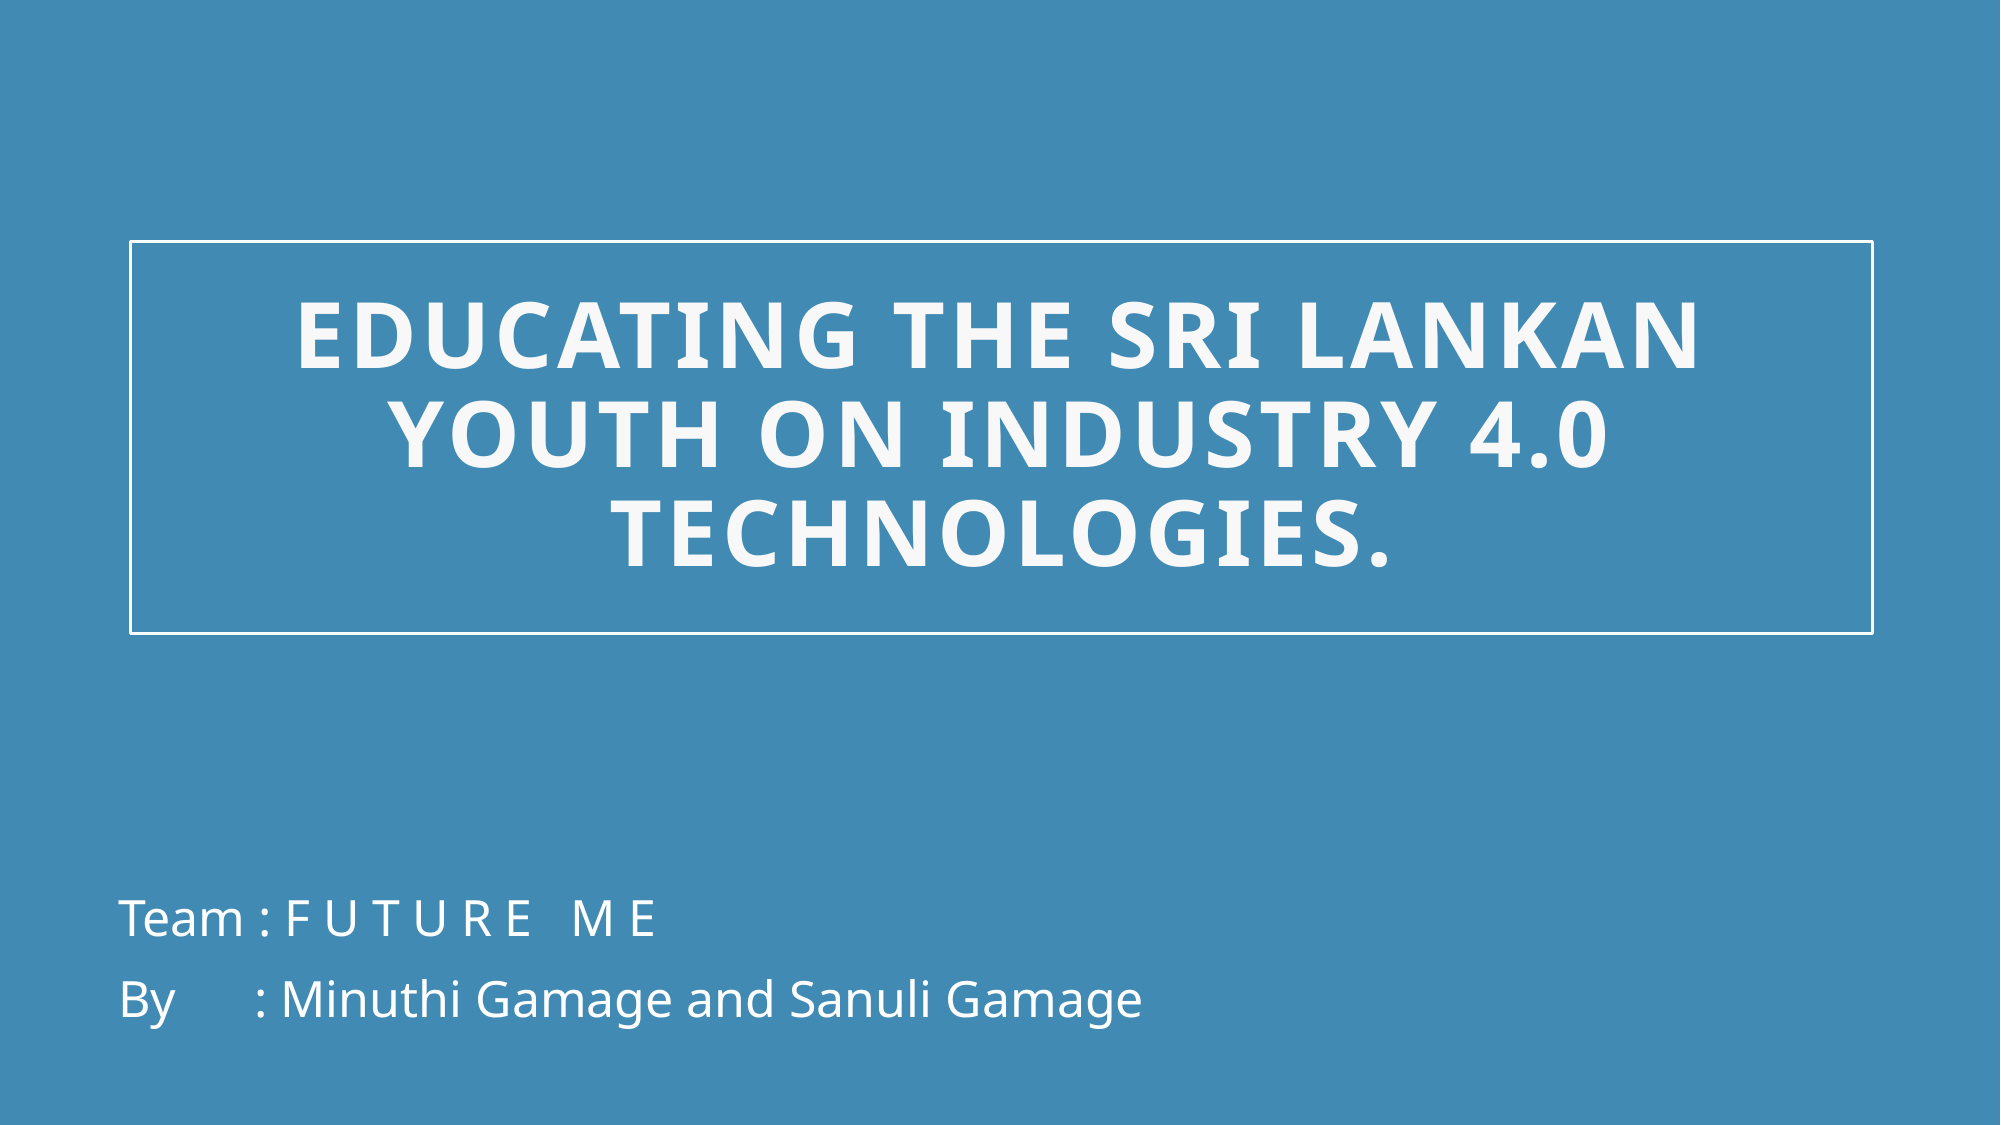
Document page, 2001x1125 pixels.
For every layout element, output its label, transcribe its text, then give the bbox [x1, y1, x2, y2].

title EDUCATING THE SRI LANKAN YOUTH ON INDUSTRY 4.0 TECHNOLOGIES. [127, 239, 1876, 636]
subtitle Team : FUTURE ME By : Minuthi Gamage and Sanuli Gamage [103, 878, 1603, 1032]
